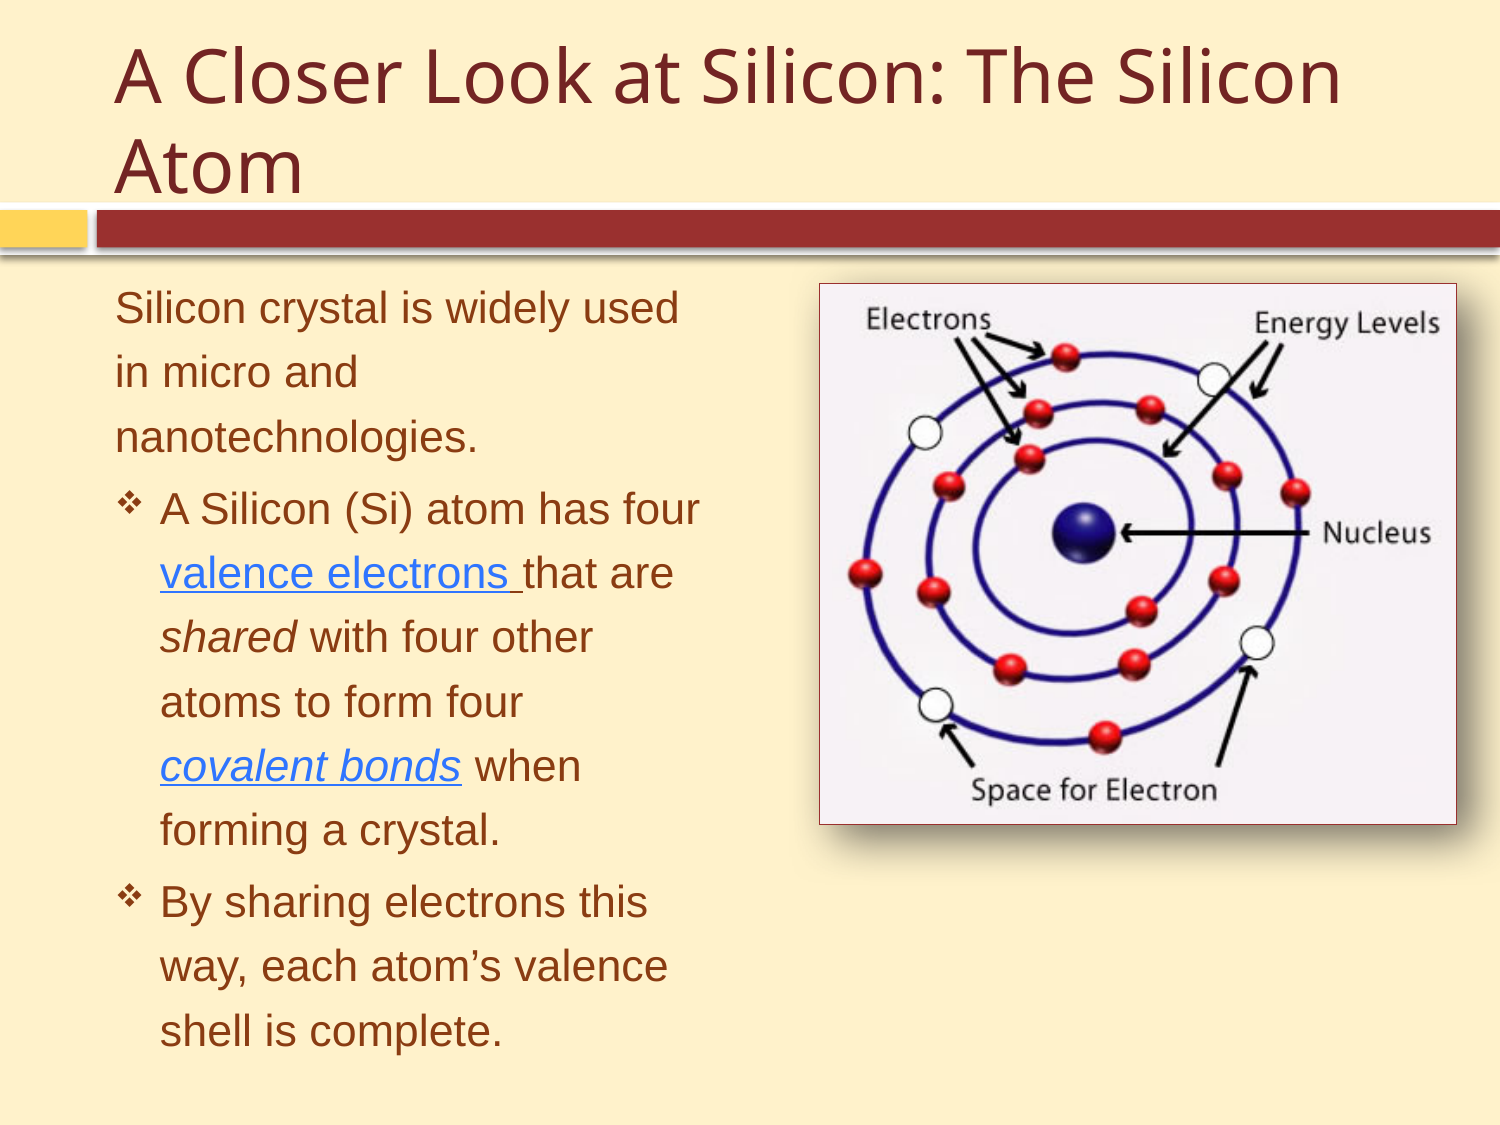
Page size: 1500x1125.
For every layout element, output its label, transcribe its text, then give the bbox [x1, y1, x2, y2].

title A Closer Look at Silicon: The Silicon Atom [99, 37, 1438, 200]
list Silicon crystal is widely used in micro and nanotechnologies. A Silicon (Si) atom has four valence electrons that are shared with four other atoms to form four covalent bonds when forming a crystal. By sharing electrons this way, each atom’s valence shell is complete. [99, 260, 738, 1066]
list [819, 283, 1458, 825]
